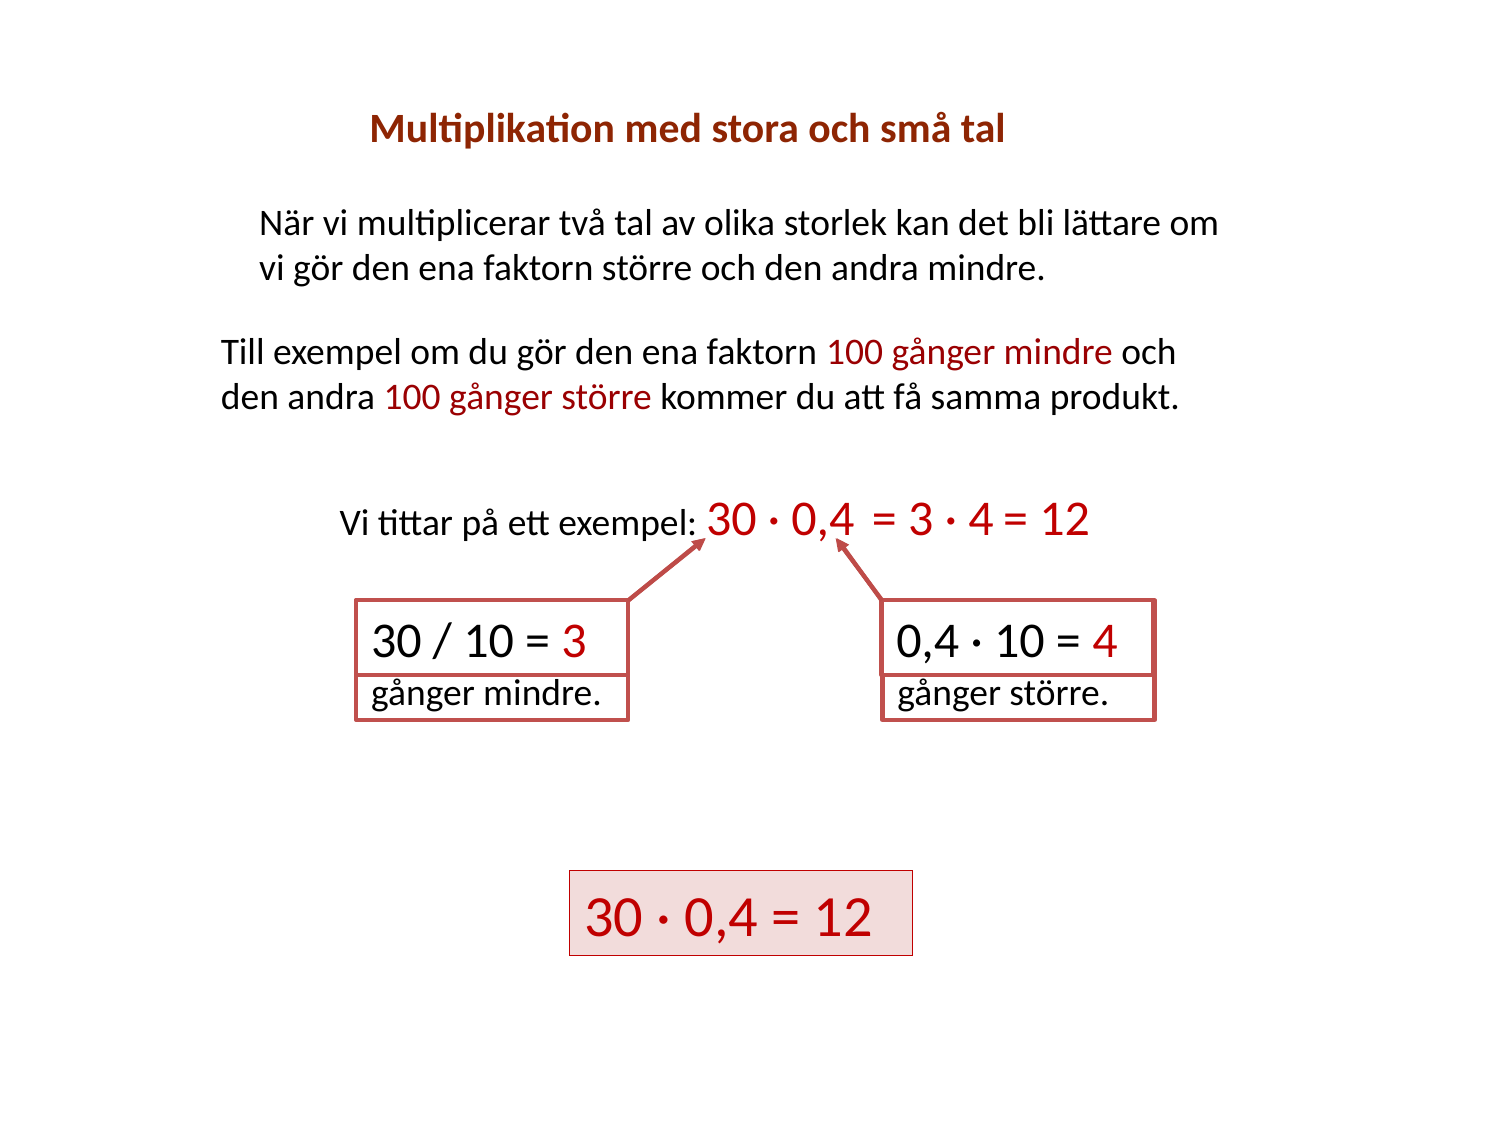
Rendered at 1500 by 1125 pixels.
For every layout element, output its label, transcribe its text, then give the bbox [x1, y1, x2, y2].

text_box Till exempel om du gör den ena faktorn 100 gånger mindre och den andra 100 gånger större kommer du att få samma produkt. [205, 319, 1241, 425]
text_box När vi multiplicerar två tal av olika storlek kan det bli lättare om vi gör den ena faktorn större och den andra mindre. [244, 190, 1236, 295]
text_box 30 · 0,4 = 12 [569, 870, 913, 956]
text_box = 3 · 4 [857, 478, 988, 535]
text_box Vi tittar på ett exempel: 30 · 0,4 [324, 478, 857, 554]
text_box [356, 684, 706, 722]
text_box = 12 [988, 478, 1164, 554]
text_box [356, 537, 706, 677]
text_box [835, 683, 1155, 722]
text_box Multiplikation med stora och små tal [354, 93, 1128, 158]
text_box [836, 537, 1154, 677]
